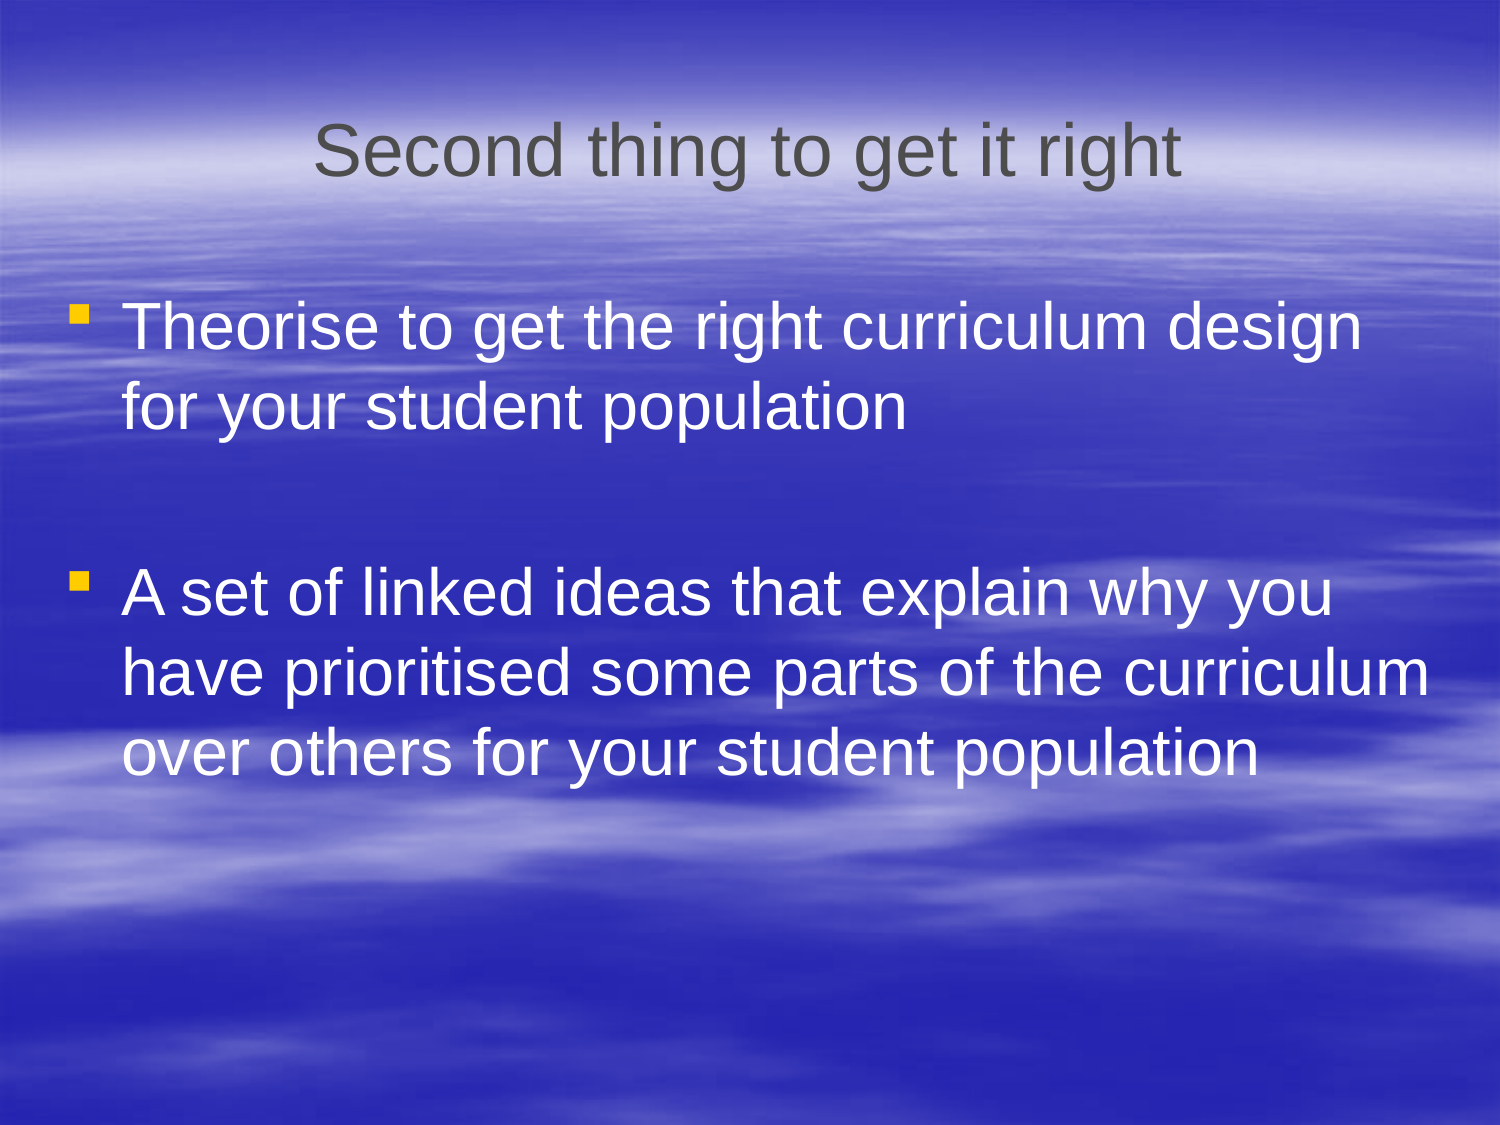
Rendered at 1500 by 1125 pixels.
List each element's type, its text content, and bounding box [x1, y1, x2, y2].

title Second thing to get it right [49, 37, 1446, 256]
list Theorise to get the right curriculum design for your student population A set of linked ideas that explain why you have prioritised some parts of the curriculum over others for your student population [49, 274, 1451, 1001]
